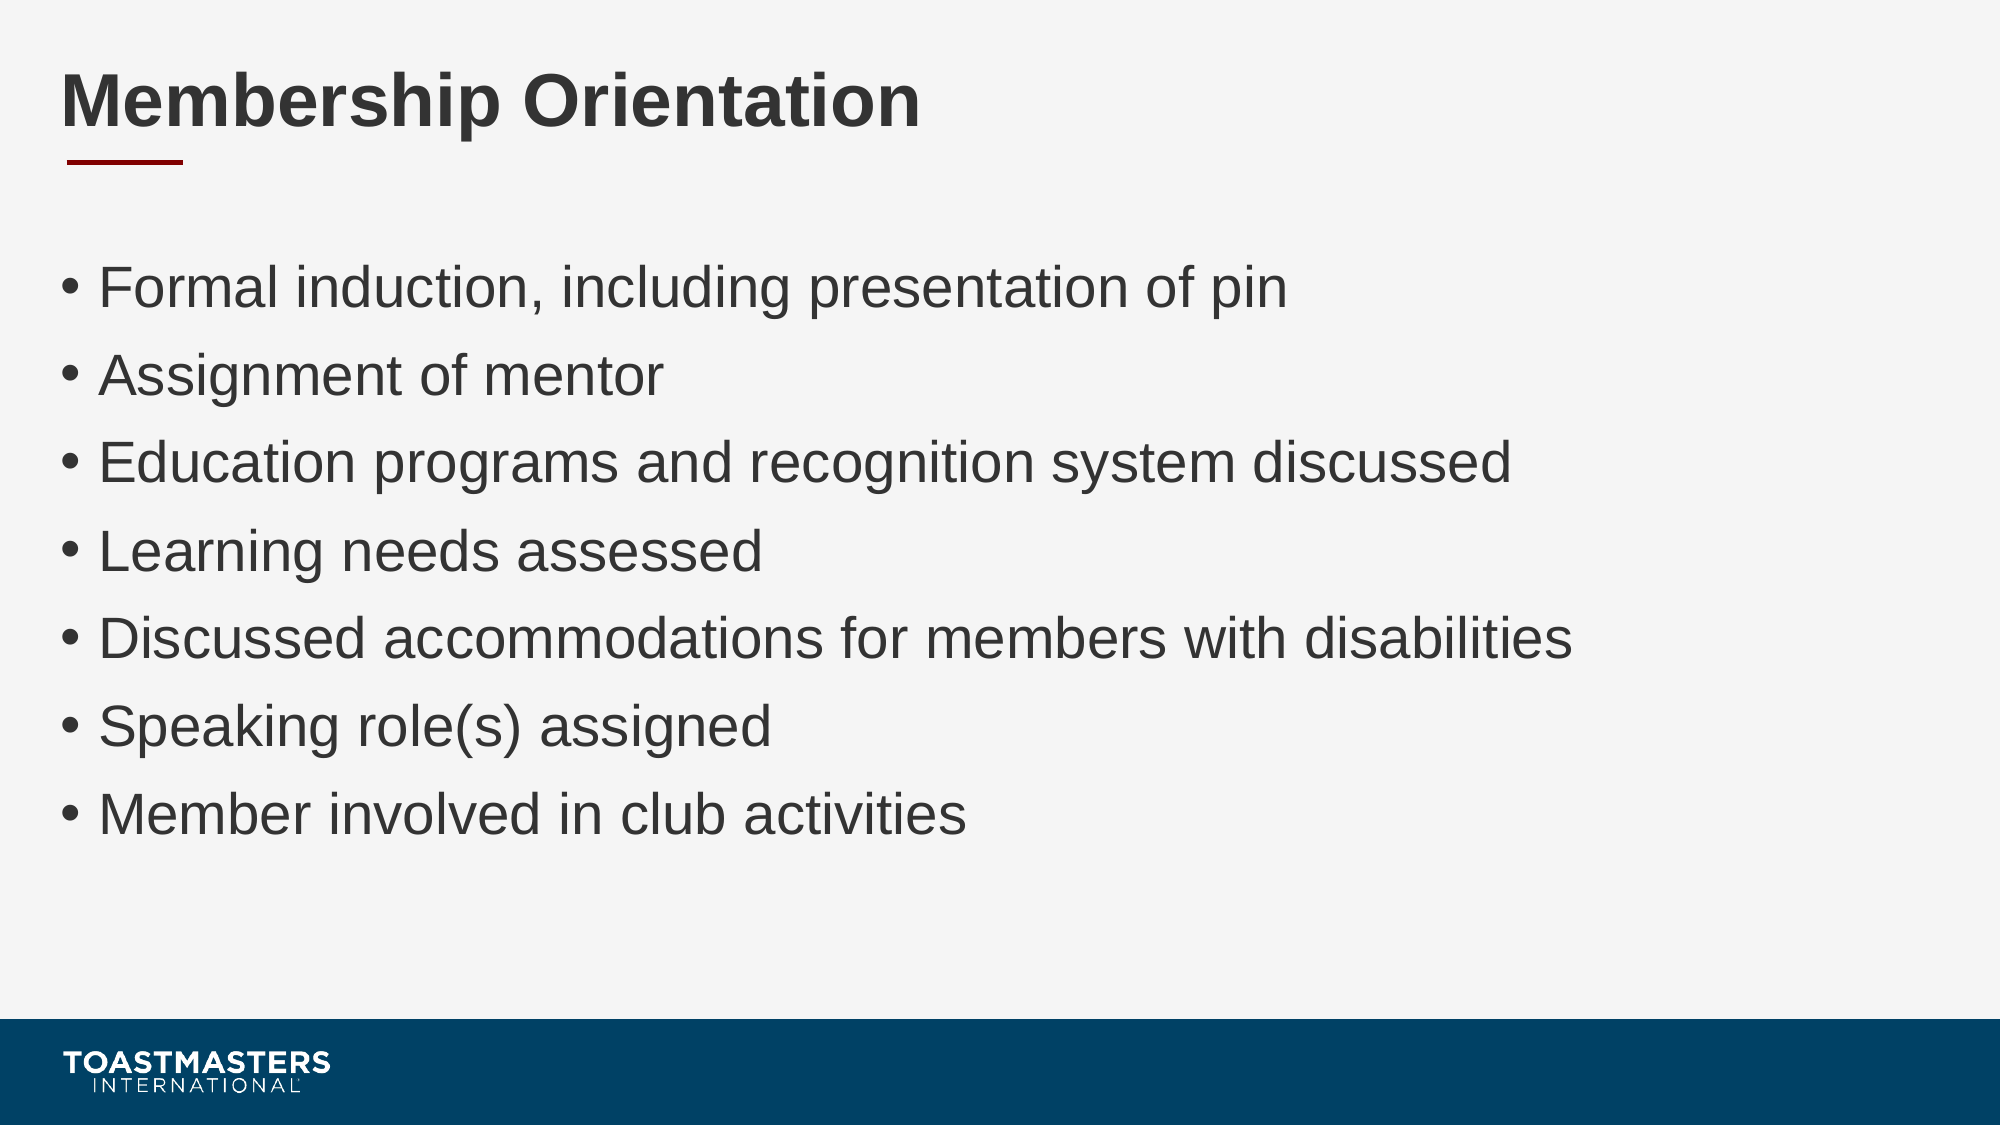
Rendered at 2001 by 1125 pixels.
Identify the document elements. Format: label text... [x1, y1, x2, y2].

picture [51, 1036, 343, 1103]
list Formal induction, including presentation of pin Assignment of mentor Education programs and recognition system discussed Learning needs assessed Discussed accommodations for members with disabilities Speaking role(s) assigned Member involved in club activities [45, 249, 1957, 965]
title Membership Orientation [45, 48, 1957, 155]
